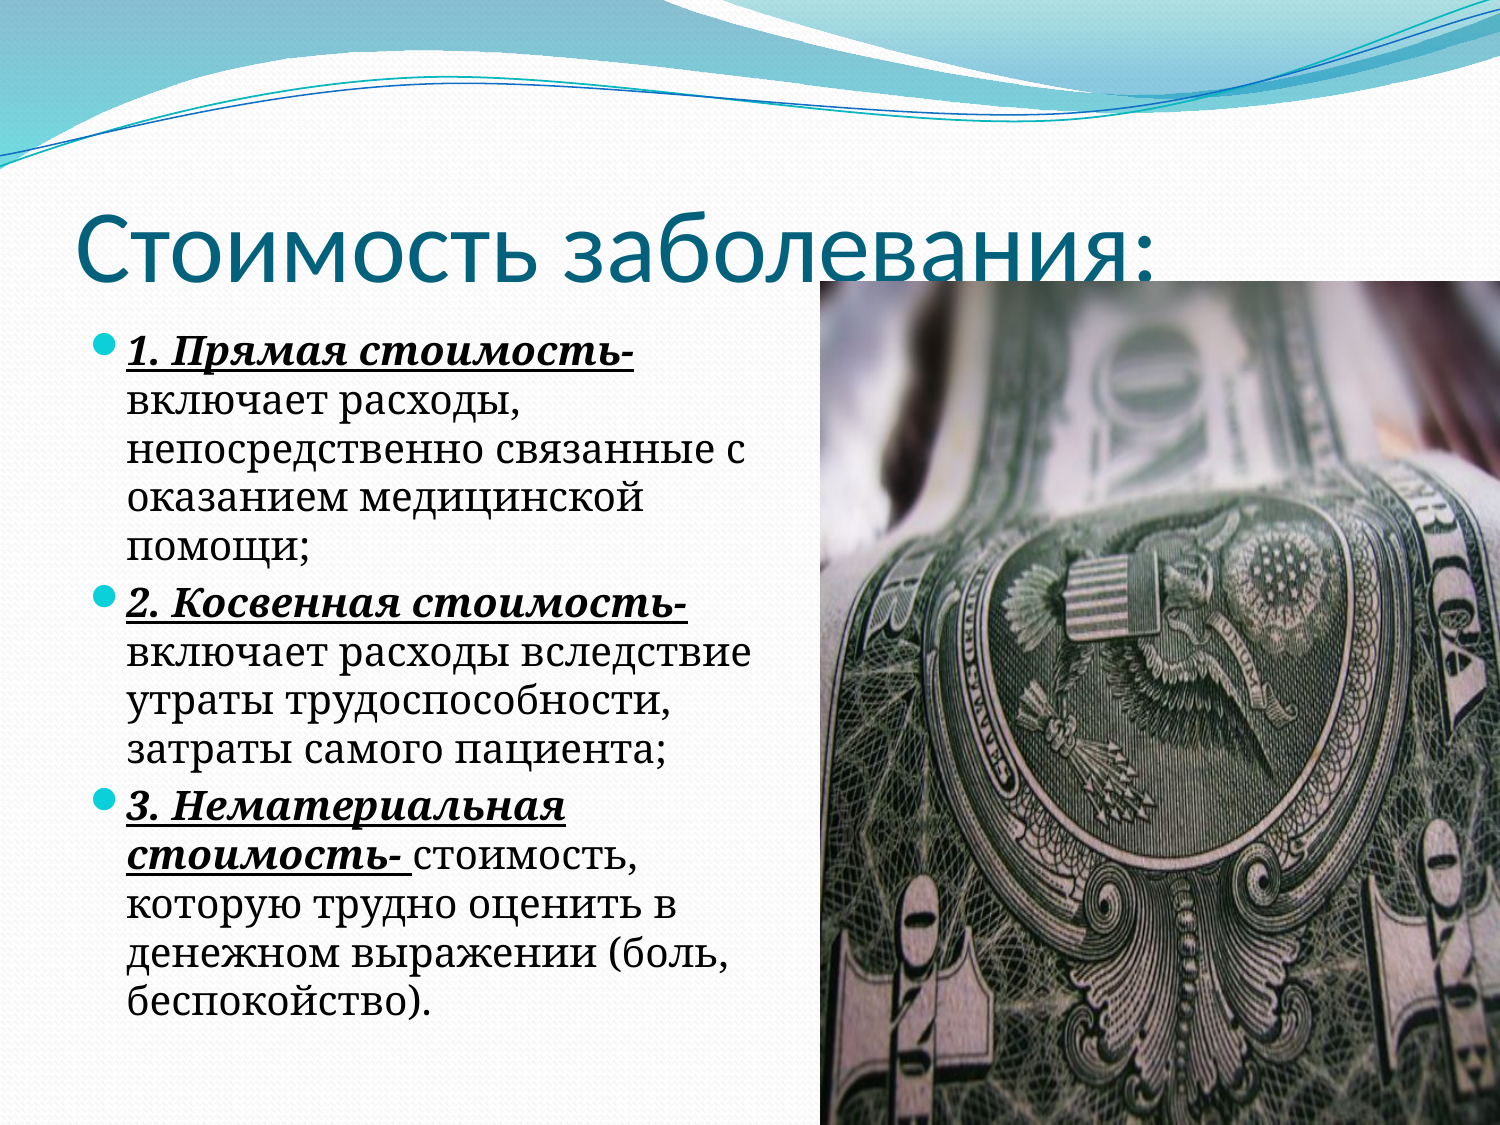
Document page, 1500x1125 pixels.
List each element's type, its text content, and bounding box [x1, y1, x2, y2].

picture [820, 280, 1500, 1125]
list 1. Прямая стоимость- включает расходы, непосредственно связанные с оказанием медицинской помощи; 2. Косвенная стоимость- включает расходы вследствие утраты трудоспособности, затраты самого пациента; 3. Нематериальная стоимость- стоимость, которую трудно оценить в денежном выражении (боль, беспокойство). [75, 317, 813, 1038]
title Стоимость заболевания: [75, 115, 1425, 303]
